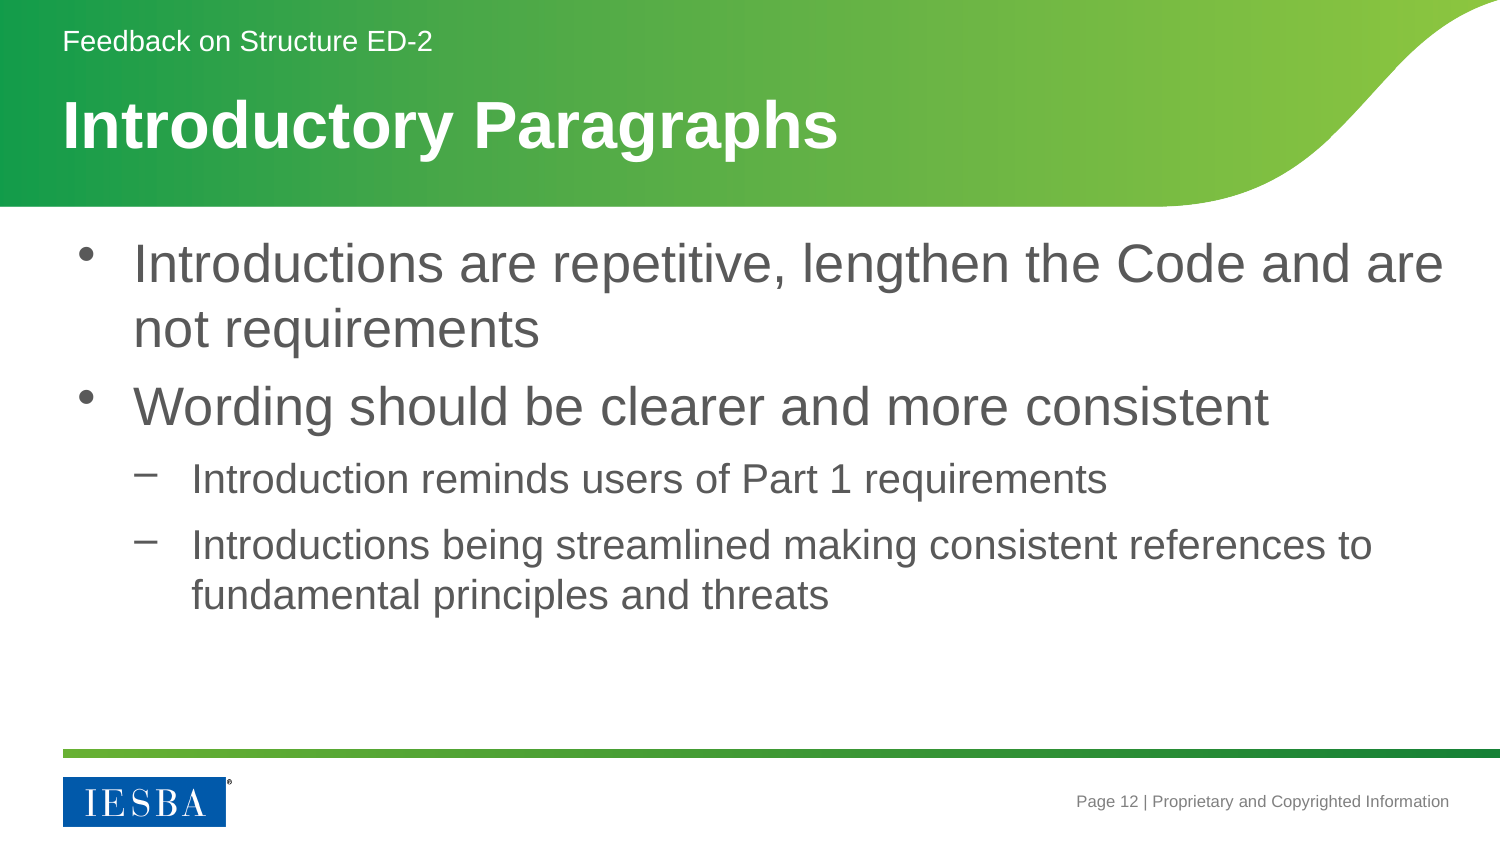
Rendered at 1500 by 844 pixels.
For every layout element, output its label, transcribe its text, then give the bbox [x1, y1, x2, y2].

list Introductions are repetitive, lengthen the Code and are not requirements Wording should be clearer and more consistent Introduction reminds users of Part 1 requirements Introductions being streamlined making consistent references to fundamental principles and threats [62, 220, 1488, 724]
title Introductory Paragraphs [62, 59, 1338, 185]
subtitle Feedback on Structure ED-2 [62, 22, 1025, 59]
picture [63, 777, 232, 827]
picture [0, 0, 1500, 207]
